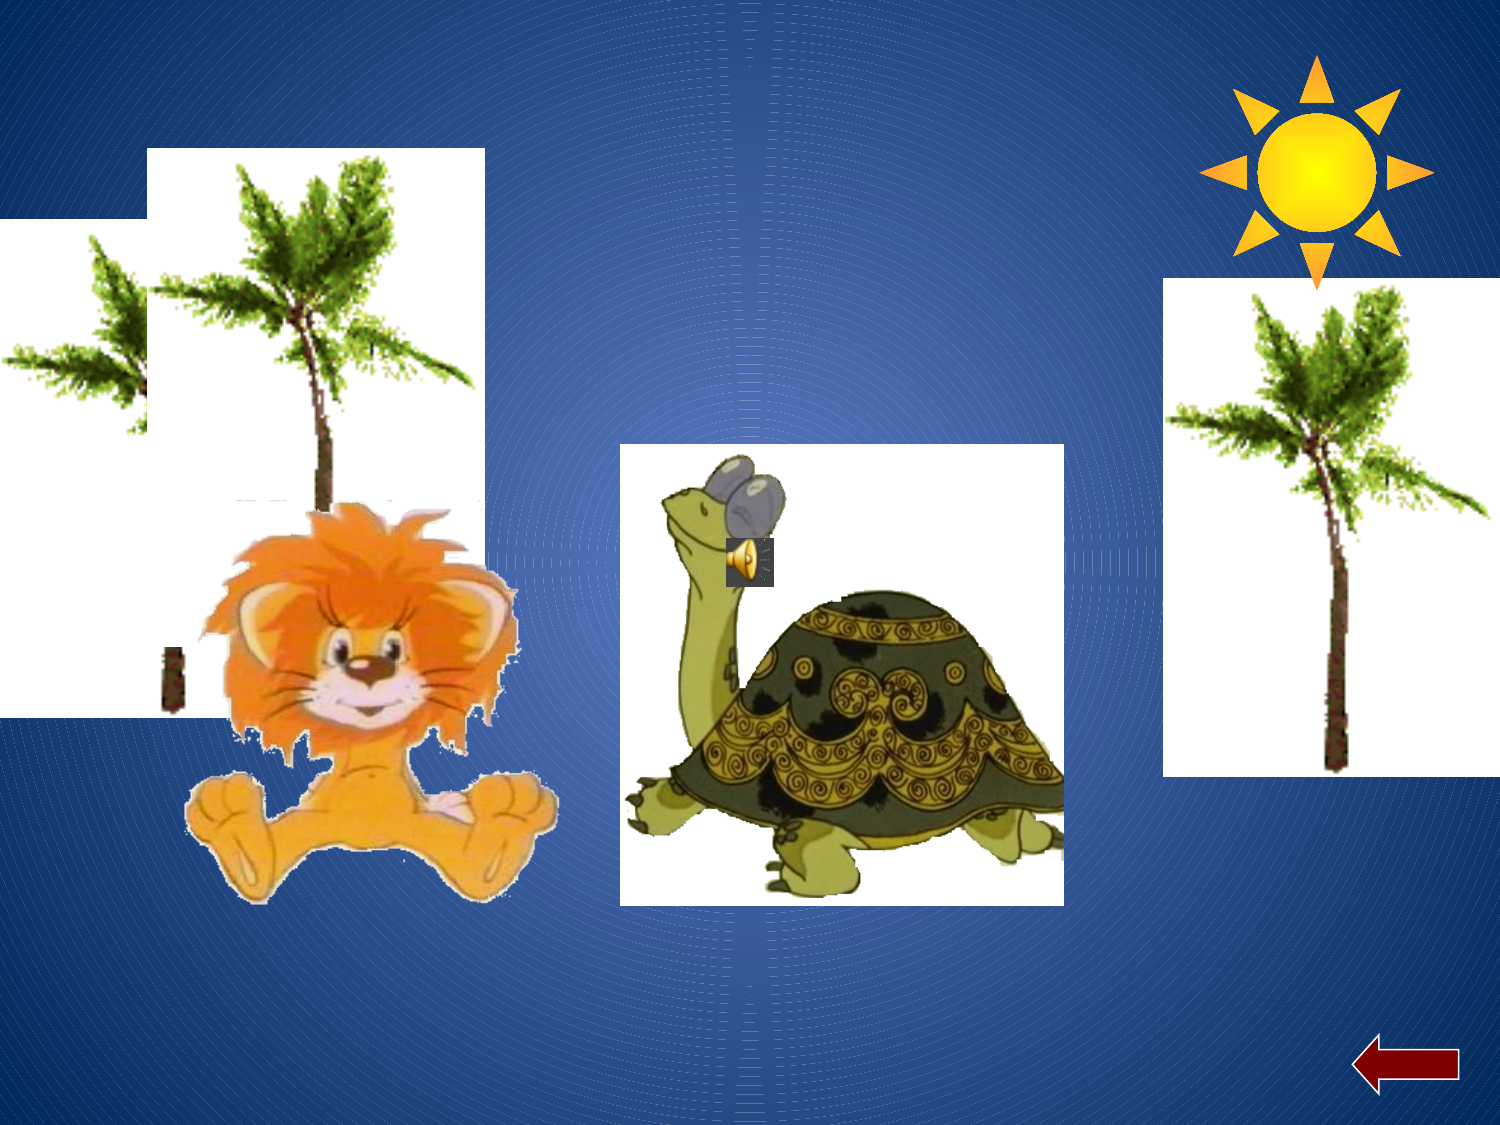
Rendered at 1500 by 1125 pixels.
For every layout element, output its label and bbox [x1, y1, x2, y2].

text_box [1257, 113, 1377, 232]
text_box [1299, 54, 1334, 103]
text_box [1233, 89, 1280, 135]
text_box [1354, 89, 1401, 135]
picture [0, 148, 585, 936]
text_box [1387, 155, 1436, 190]
text_box [1352, 1034, 1459, 1094]
picture [619, 444, 1064, 906]
text_box [1233, 210, 1280, 257]
text_box [1198, 155, 1247, 190]
picture [1163, 278, 1500, 777]
text_box [1354, 210, 1401, 257]
text_box [1299, 243, 1334, 277]
